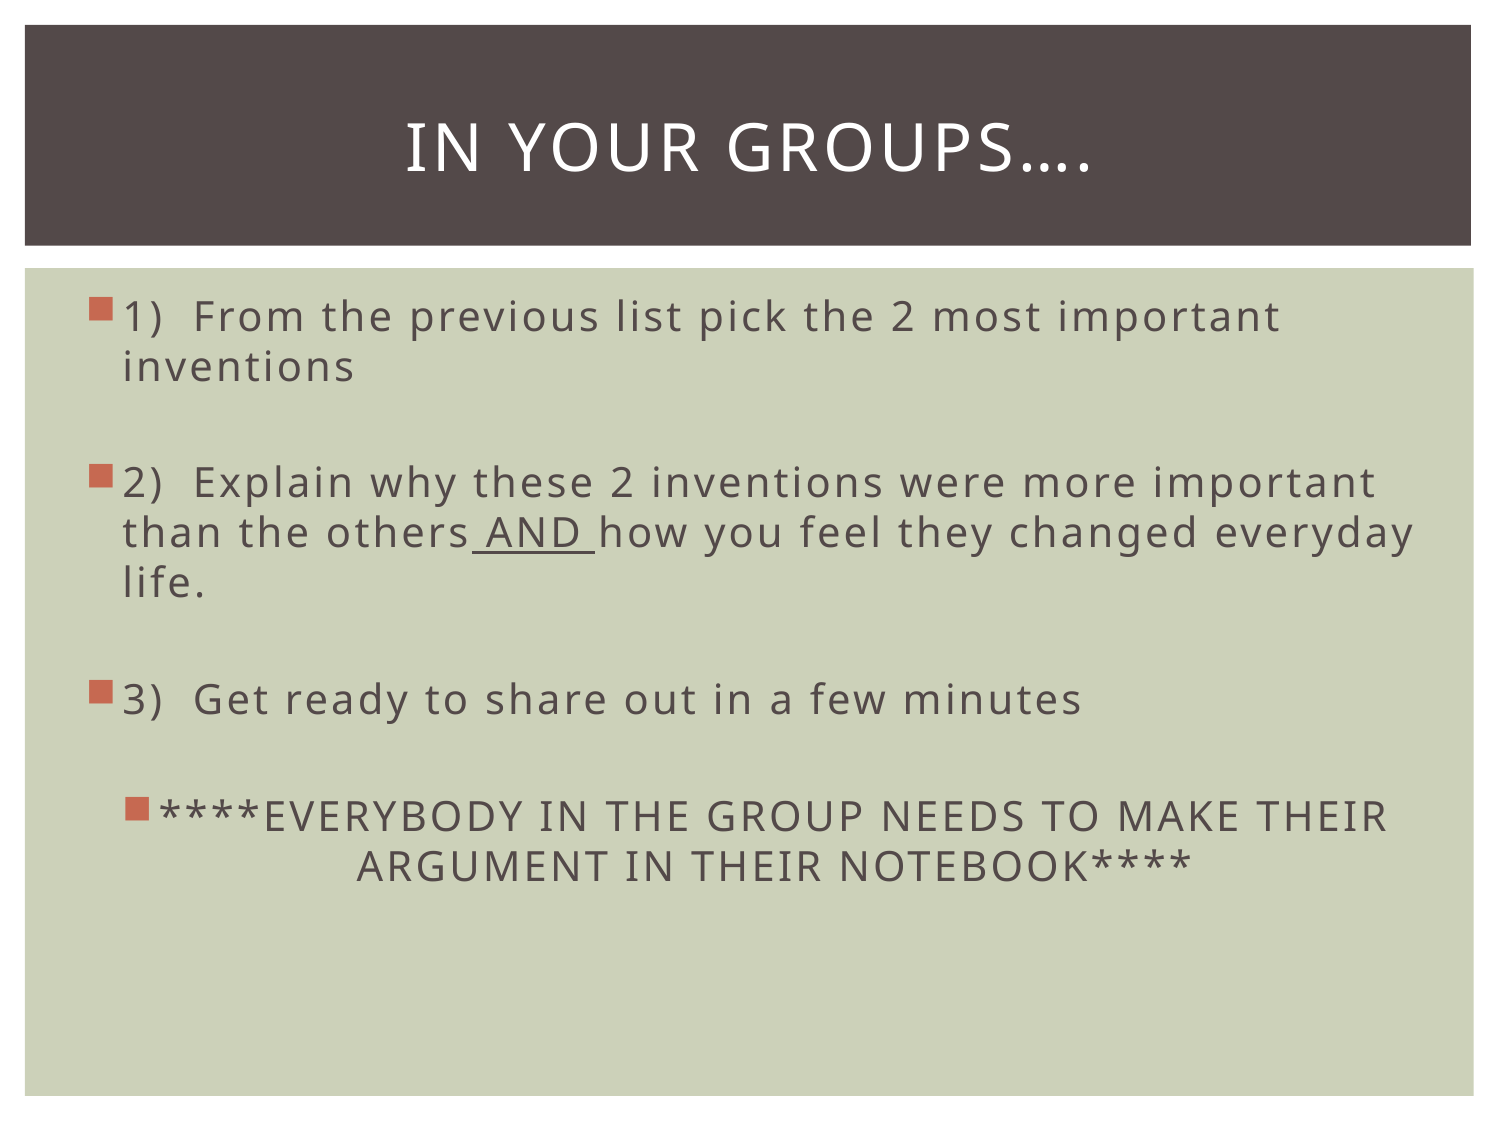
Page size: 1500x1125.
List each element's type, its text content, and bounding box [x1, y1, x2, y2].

title In your Groups…. [62, 58, 1438, 232]
list 1) From the previous list pick the 2 most important inventions 2) Explain why these 2 inventions were more important than the others AND how you feel they changed everyday life. 3) Get ready to share out in a few minutes ****EVERYBODY IN THE GROUP NEEDS TO MAKE THEIR ARGUMENT IN THEIR NOTEBOOK**** [62, 281, 1442, 1005]
